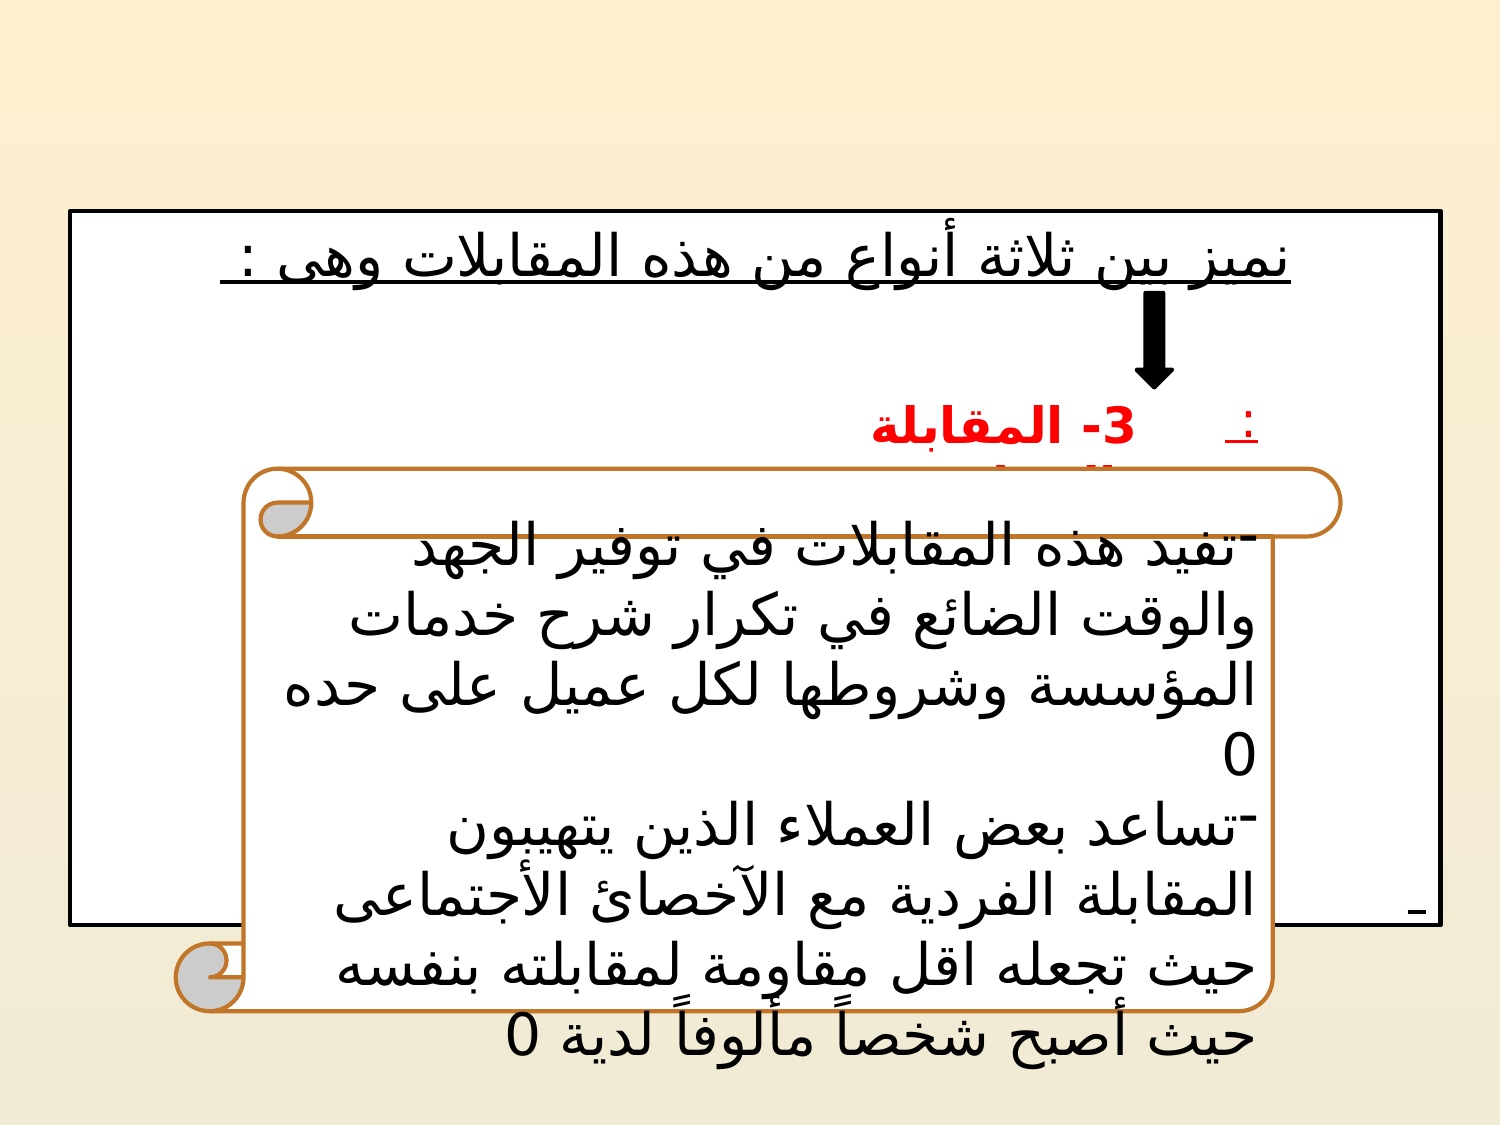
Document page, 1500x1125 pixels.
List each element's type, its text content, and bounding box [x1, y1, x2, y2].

text_box 3- المقابلة الجماعية [773, 386, 1235, 466]
text_box نميز بين ثلاثة أنواع من هذه المقابلات وهى : [68, 209, 1443, 927]
text_box : تفيد هذه المقابلات في توفير الجهد والوقت الضائع في تكرار شرح خدمات المؤسسة وشروطها لكل عميل على حده 0 تساعد بعض العملاء الذين يتهيبون المقابلة الفردية مع الآخصائ الأجتماعى حيث تجعله اقل مقاومة لمقابلته بنفسه حيث أصبح شخصاً مألوفاً لدية 0 [173, 466, 1343, 1014]
text_box [1134, 290, 1175, 386]
